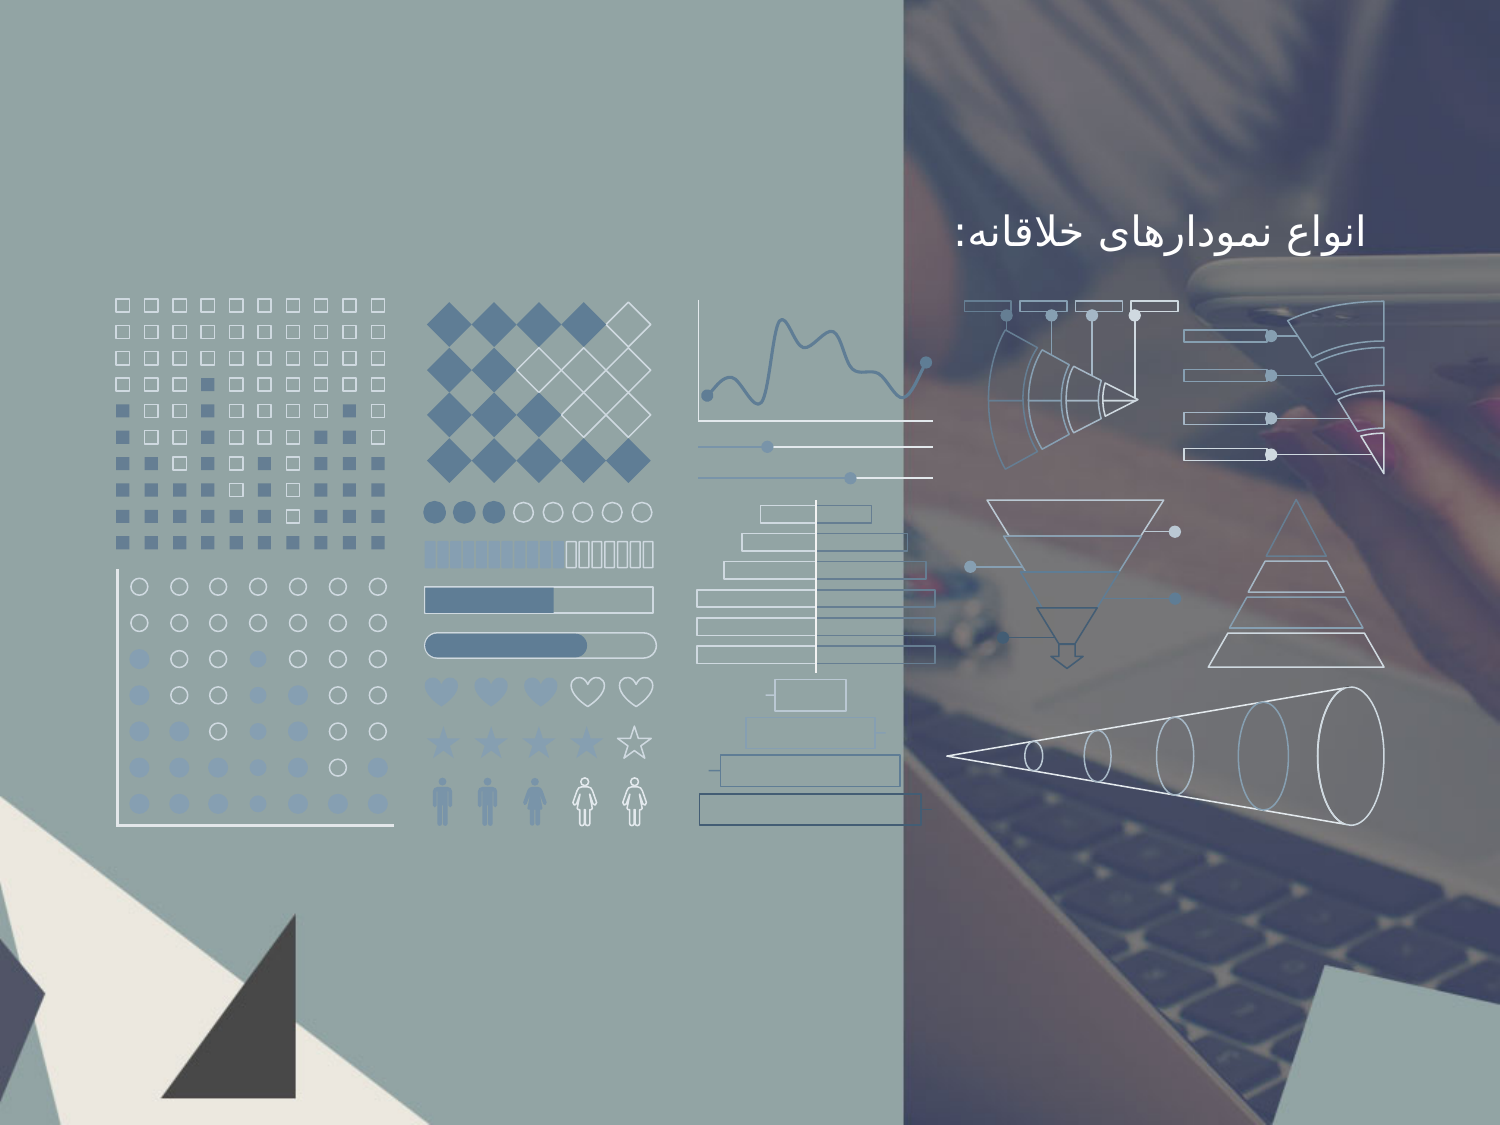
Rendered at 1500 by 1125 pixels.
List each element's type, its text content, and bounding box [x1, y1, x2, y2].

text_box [1208, 499, 1385, 668]
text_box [699, 679, 933, 826]
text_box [698, 446, 934, 479]
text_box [432, 777, 647, 827]
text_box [115, 298, 385, 550]
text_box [115, 569, 395, 826]
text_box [424, 676, 654, 707]
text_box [424, 541, 654, 568]
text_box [696, 499, 936, 674]
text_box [946, 686, 1385, 826]
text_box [698, 299, 934, 422]
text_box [426, 301, 651, 484]
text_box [426, 725, 652, 759]
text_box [424, 586, 654, 614]
text_box انواع نمودارهای خلاقانه: [117, 189, 1382, 269]
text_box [964, 300, 1179, 470]
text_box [424, 632, 657, 659]
picture [0, 0, 1500, 1125]
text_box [424, 502, 652, 523]
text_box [1183, 300, 1385, 474]
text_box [970, 499, 1176, 669]
